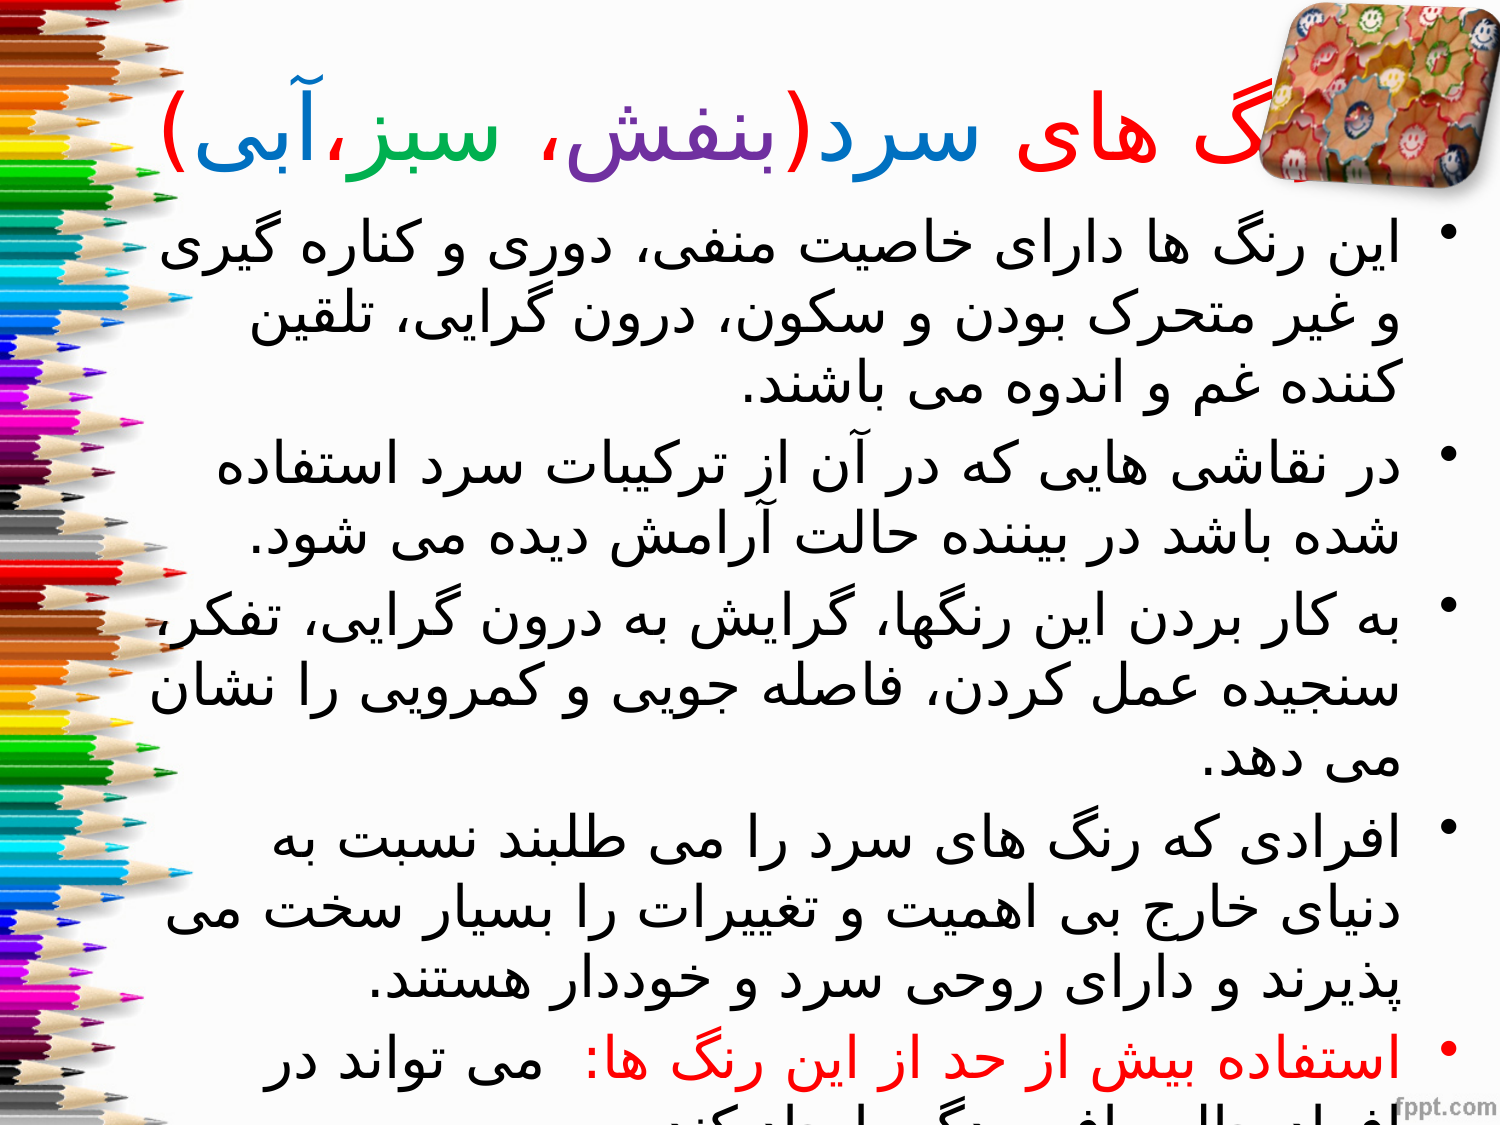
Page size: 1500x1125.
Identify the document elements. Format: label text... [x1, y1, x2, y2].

picture [0, 309, 123, 860]
picture [0, 0, 1500, 1125]
list این رنگ ها دارای خاصیت منفی، دوری و کناره گیری و غیر متحرک بودن و سکون، درون گرایی، تلقین کننده غم و اندوه می باشند. در نقاشی هایی که در آن از ترکیبات سرد استفاده شده باشد در بیننده حالت آرامش دیده می شود. به کار بردن این رنگها، گرایش به درون گرایی، تفکر، سنجیده عمل کردن، فاصله جویی و کمرویی را نشان می دهد. افرادی که رنگ های سرد را می طلبند نسبت به دنیای خارج بی اهمیت و تغییرات را بسیار سخت می پذیرند و دارای روحی سرد و خوددار هستند. استفاده بیش از حد از این رنگ ها: می تواند در افراد حالت افسردگی ایجاد کند. [123, 196, 1475, 1100]
title رنگ های سرد(بنفش، سبز،آبی) [75, 62, 1217, 185]
